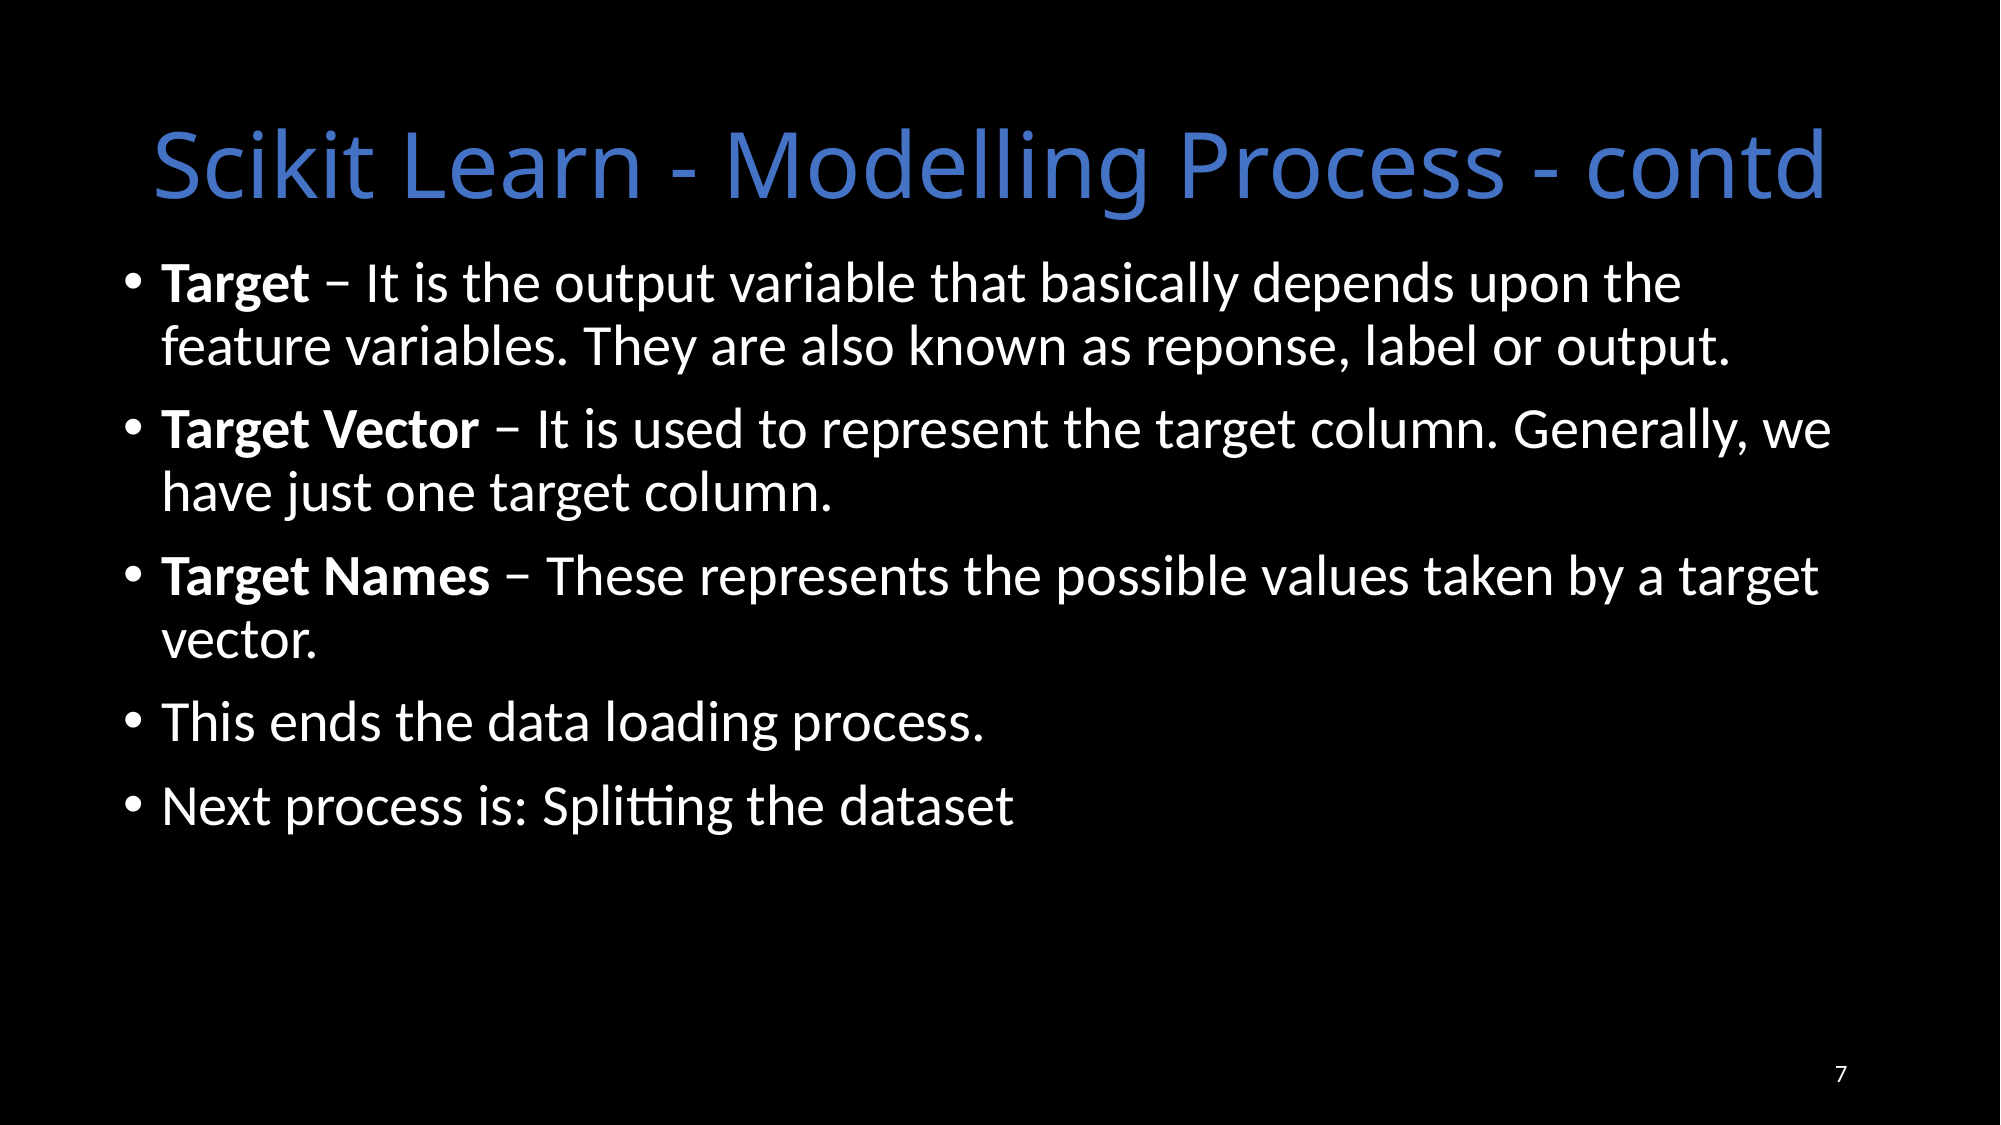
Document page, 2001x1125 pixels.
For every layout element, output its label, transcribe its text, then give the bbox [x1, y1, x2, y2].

title Scikit Learn - Modelling Process - contd [137, 59, 1863, 244]
slide_number 7 [1412, 1042, 1863, 1103]
list Target − It is the output variable that basically depends upon the feature variables. They are also known as reponse, label or output. Target Vector − It is used to represent the target column. Generally, we have just one target column. Target Names − These represents the possible values taken by a target vector. This ends the data loading process. Next process is: Splitting the dataset [108, 244, 1863, 1014]
